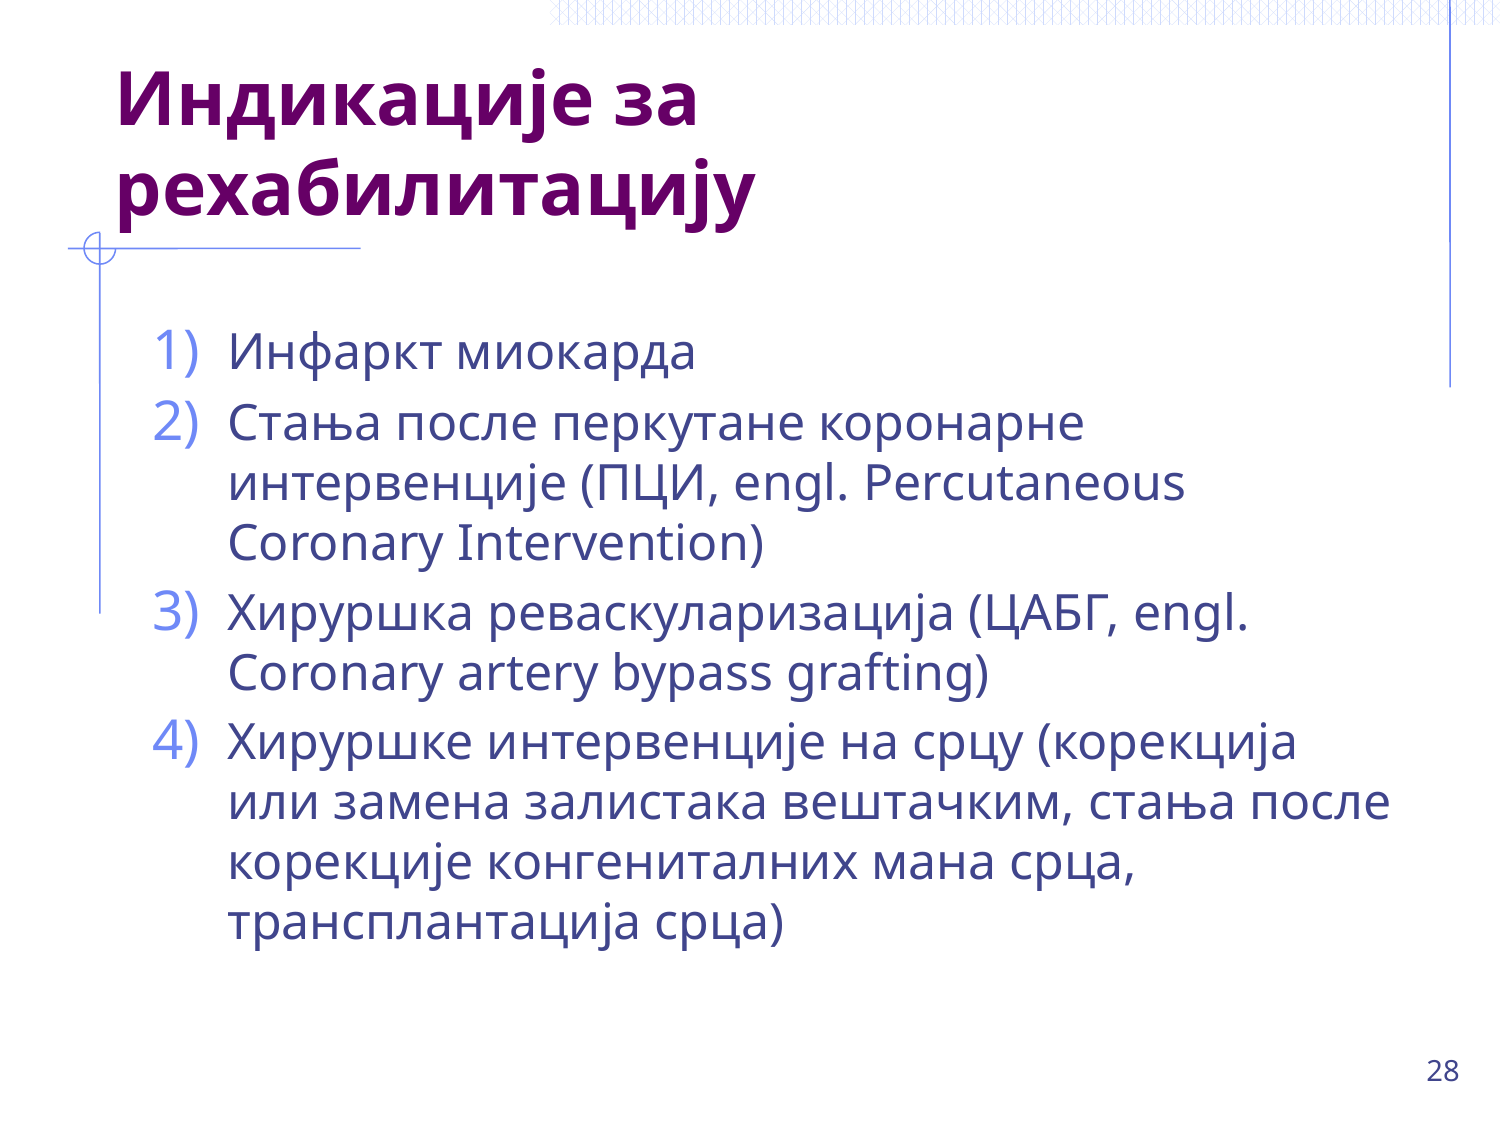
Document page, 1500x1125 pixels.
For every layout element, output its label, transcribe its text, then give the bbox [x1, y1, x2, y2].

title Индикације за рехабилитацију [99, 49, 1376, 238]
list Инфаркт миокарда Стања после перкутане коронарне интервенције (ПЦИ, engl. Percutaneous Coronary Intervention) Хируршка реваскуларизација (ЦАБГ, engl. Coronary artery bypass grafting) Хируршке интервенције на срцу (корекција или замена залистака вештачким, стања после корекције конгениталних мана срца, трансплантација срца) [137, 312, 1413, 988]
slide_number 28 [1162, 1025, 1475, 1100]
